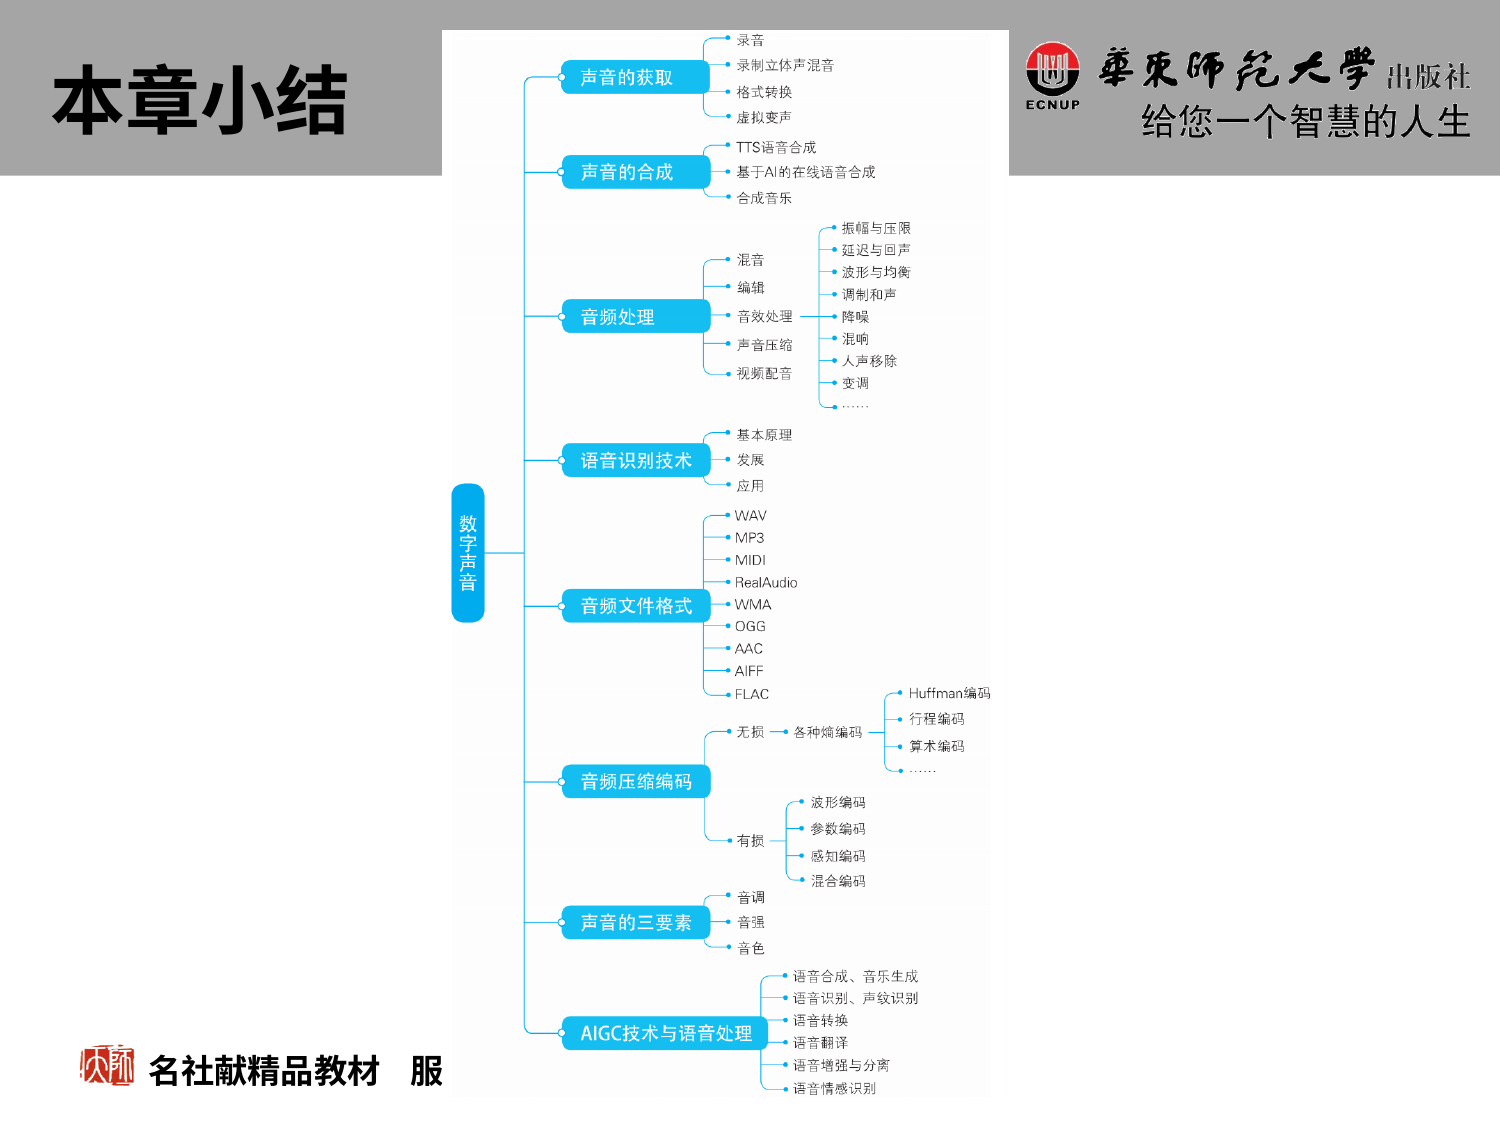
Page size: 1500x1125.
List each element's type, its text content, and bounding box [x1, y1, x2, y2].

picture [70, 1042, 138, 1090]
title 本章小结 [35, 58, 432, 139]
title 本章小结 [1038, 58, 1198, 139]
picture [442, 30, 1500, 1103]
